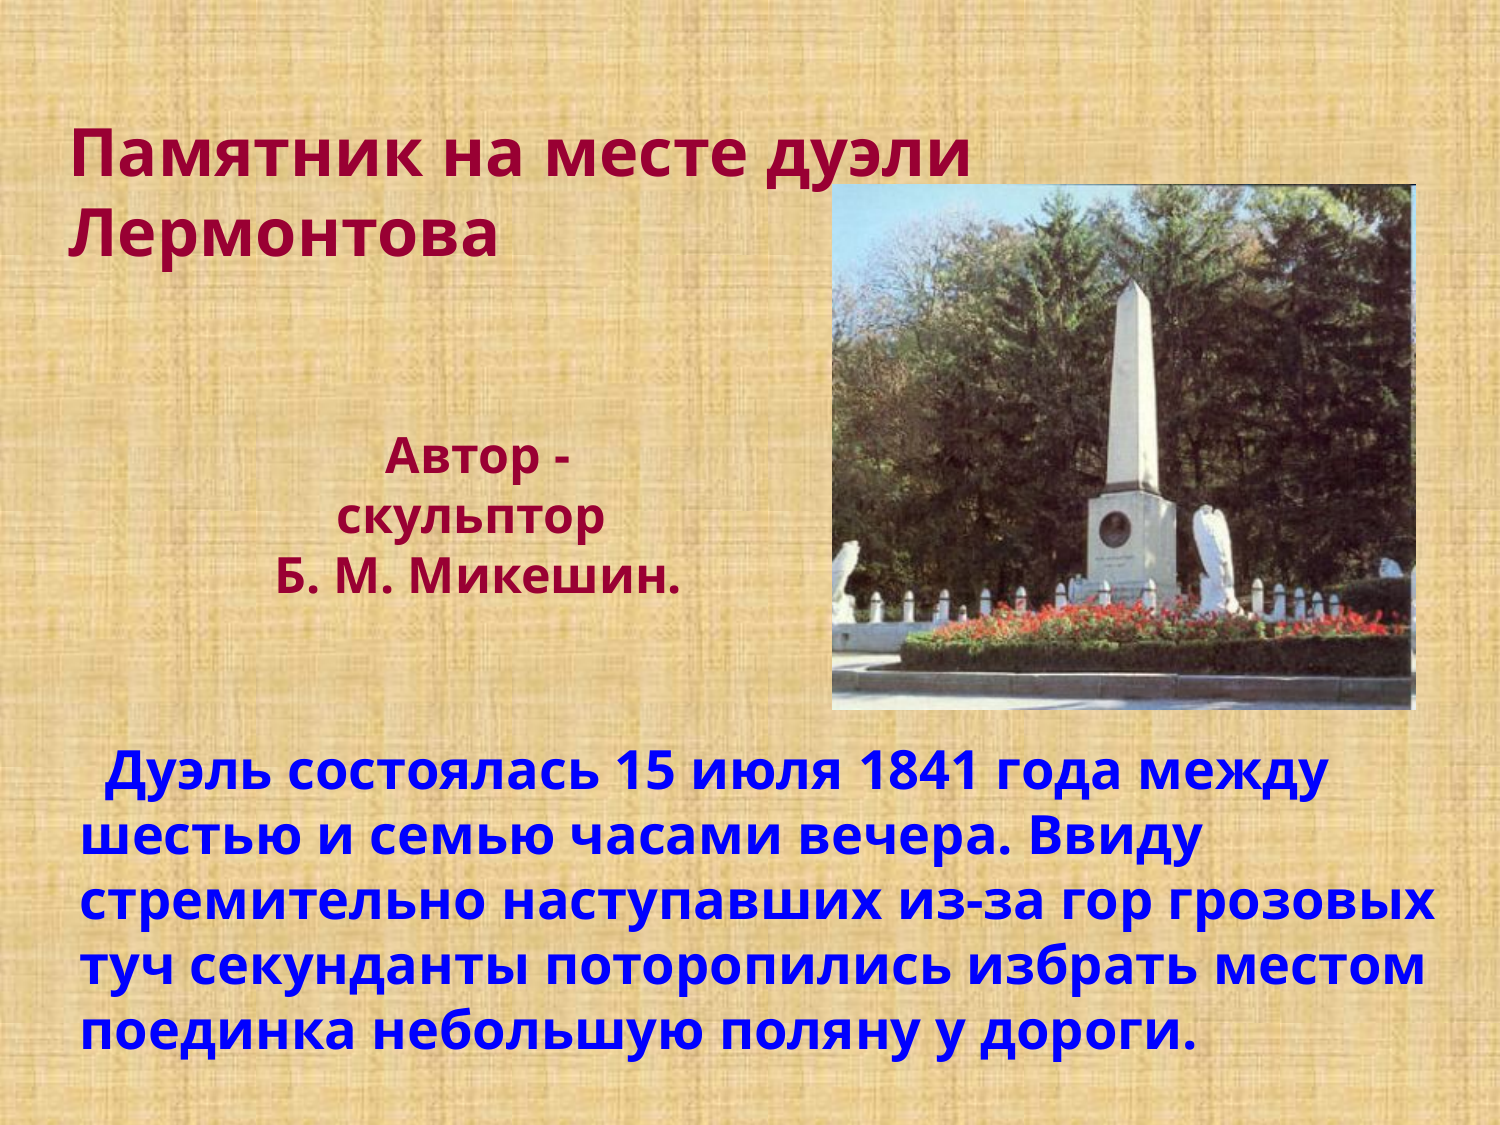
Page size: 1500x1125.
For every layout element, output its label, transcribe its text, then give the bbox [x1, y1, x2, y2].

text_box Автор - скульптор Б. М. Микешин. [253, 415, 703, 611]
picture [0, 0, 1500, 1125]
text_box Дуэль состоялась 15 июля 1841 года между шестью и семью часами вечера. Ввиду стремительно наступавших из-за гор грозовых туч секунданты поторопились избрать местом поединка небольшую поляну у дороги. [64, 727, 1460, 1068]
list Памятник на месте дуэли Лермонтова [53, 101, 1404, 845]
